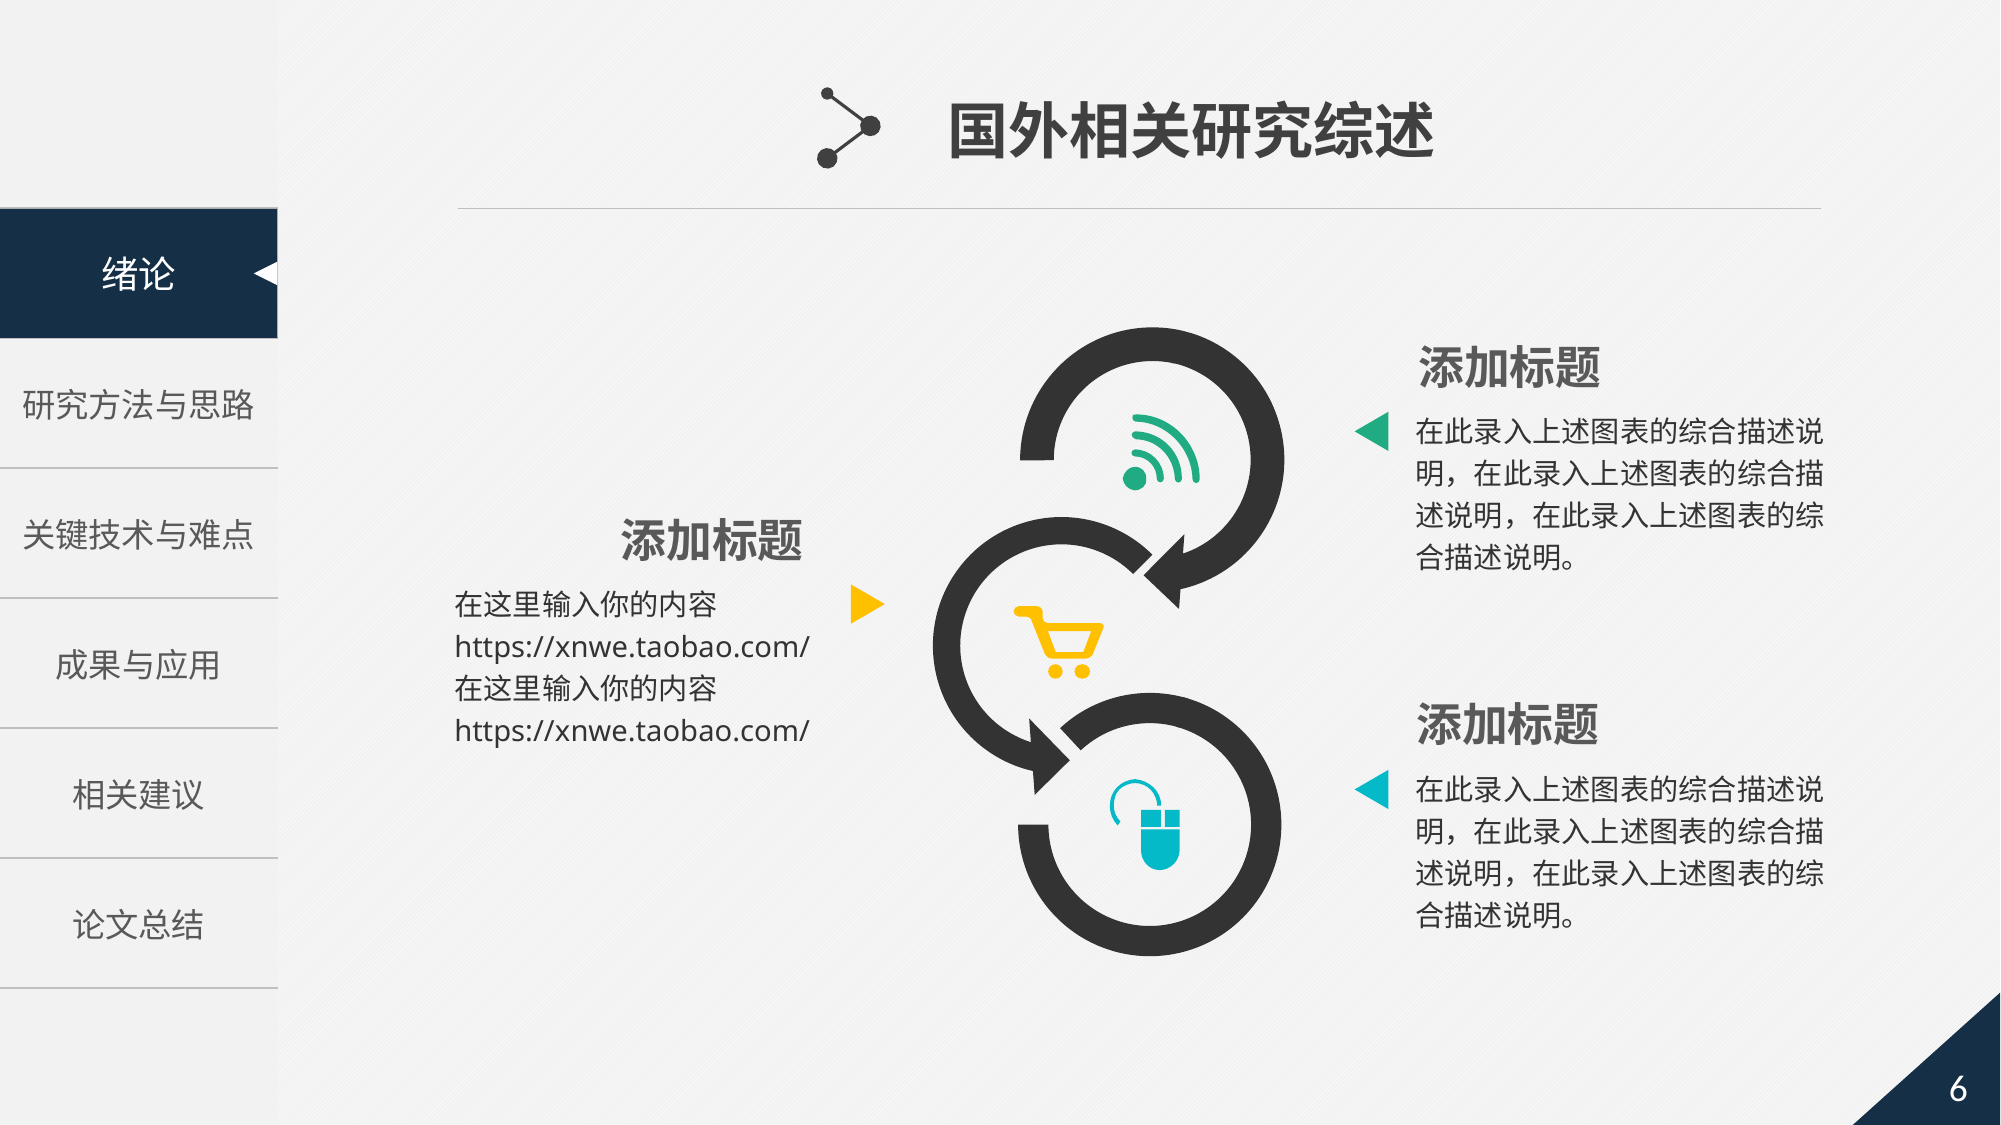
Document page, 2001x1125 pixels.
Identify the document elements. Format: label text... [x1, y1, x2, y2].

text_box 在此录入上述图表的综合描述说明，在此录入上述图表的综合描述说明，在此录入上述图表的综合描述说明。 [1400, 757, 1864, 940]
text_box [1060, 692, 1183, 751]
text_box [1109, 779, 1180, 871]
text_box 在这里输入你的内容 https://xnwe.taobao.com/在这里输入你的内容 https://xnwe.taobao.com/ [439, 571, 841, 755]
text_box 添加标题 [1401, 688, 1615, 757]
text_box [1142, 330, 1286, 612]
text_box 在此录入上述图表的综合描述说明，在此录入上述图表的综合描述说明，在此录入上述图表的综合描述说明。 [1400, 398, 1864, 582]
text_box [1018, 697, 1282, 957]
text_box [1013, 606, 1105, 679]
text_box [1019, 326, 1186, 462]
text_box [1354, 769, 1389, 810]
text_box 添加标题 [605, 504, 819, 571]
text_box [850, 584, 885, 624]
text_box 国外相关研究综述 [932, 84, 1451, 173]
text_box [1354, 411, 1389, 452]
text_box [1108, 416, 1203, 500]
text_box [932, 517, 1153, 795]
text_box 添加标题 [1403, 330, 1617, 398]
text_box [827, 93, 871, 159]
